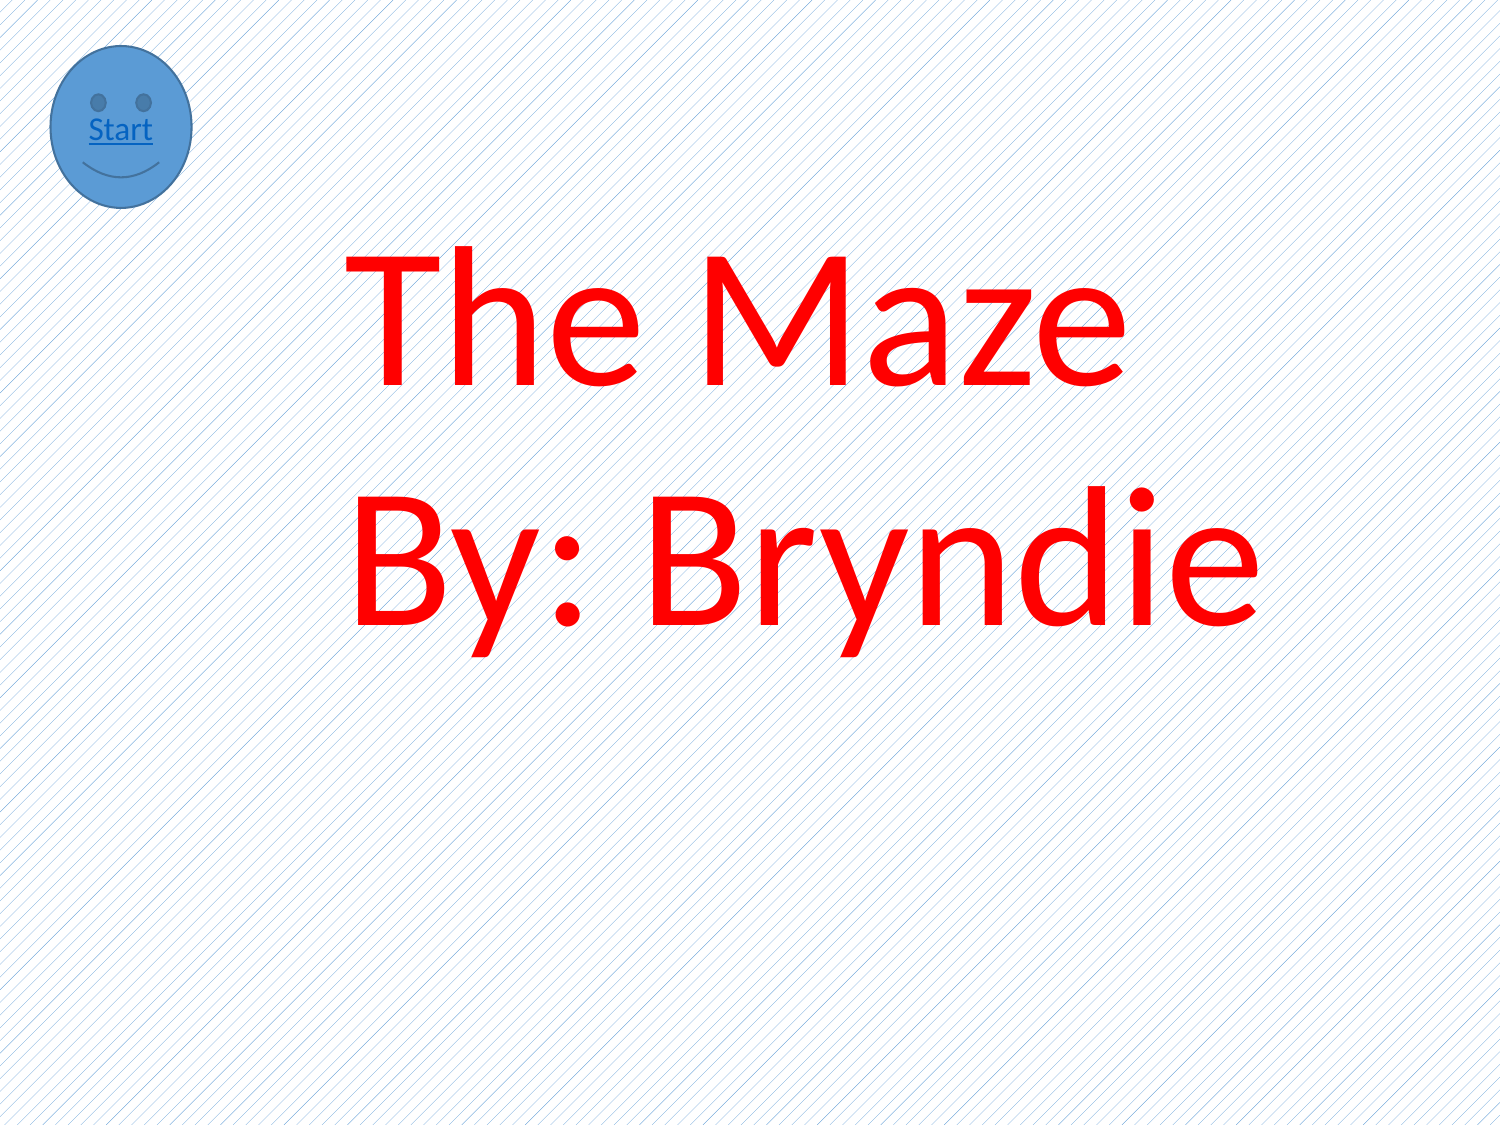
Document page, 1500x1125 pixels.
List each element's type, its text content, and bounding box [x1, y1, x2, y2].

text_box Start [49, 44, 193, 209]
text_box The Maze By: Bryndie [329, 178, 1282, 674]
